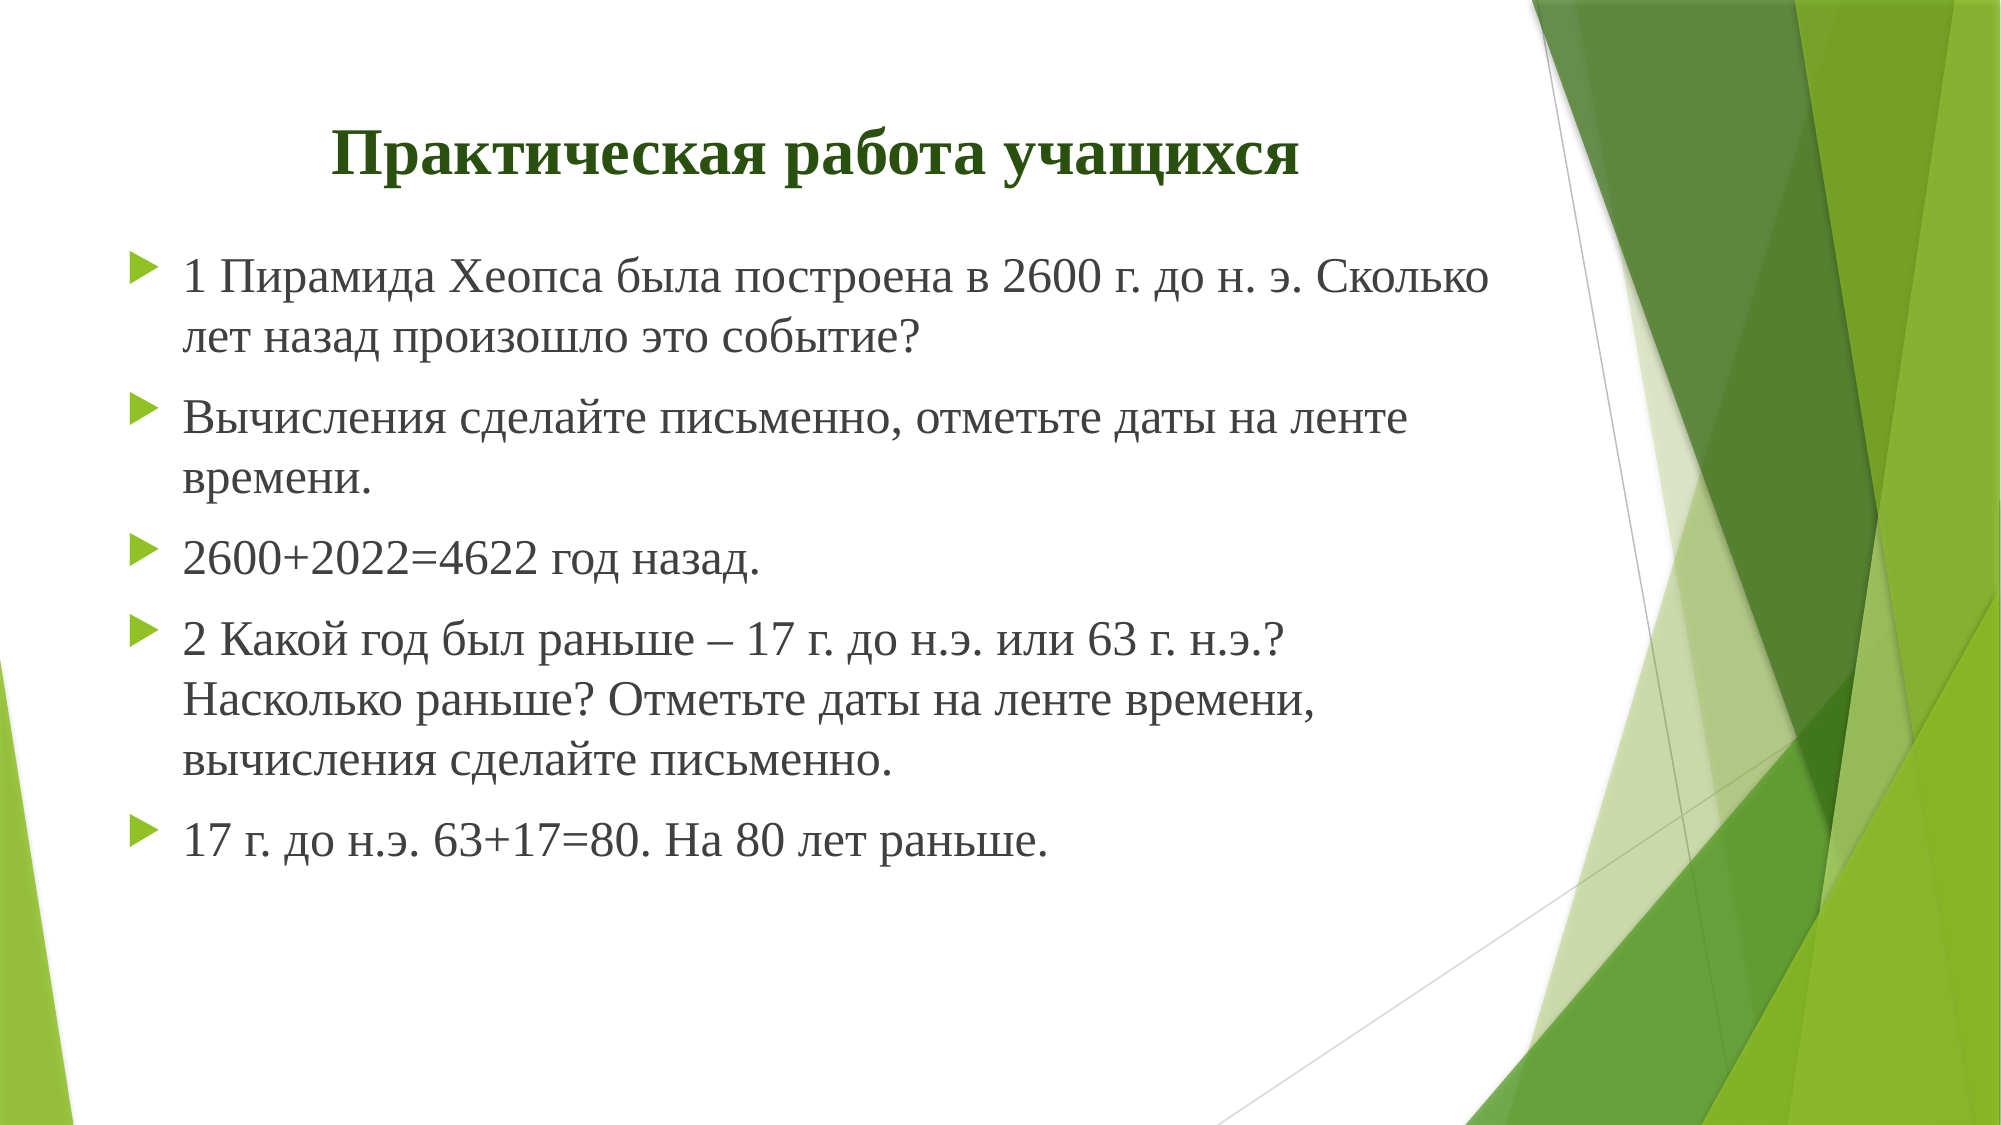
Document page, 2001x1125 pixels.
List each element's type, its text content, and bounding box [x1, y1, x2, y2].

title Практическая работа учащихся [111, 99, 1522, 235]
list 1 Пирамида Хеопса была построена в 2600 г. до н. э. Сколько лет назад произошло это событие? Вычисления сделайте письменно, отметьте даты на ленте времени. 2600+2022=4622 год назад. 2 Какой год был раньше – 17 г. до н.э. или 63 г. н.э.? Насколько раньше? Отметьте даты на ленте времени, вычисления сделайте письменно. 17 г. до н.э. 63+17=80. На 80 лет раньше. [111, 235, 1522, 992]
